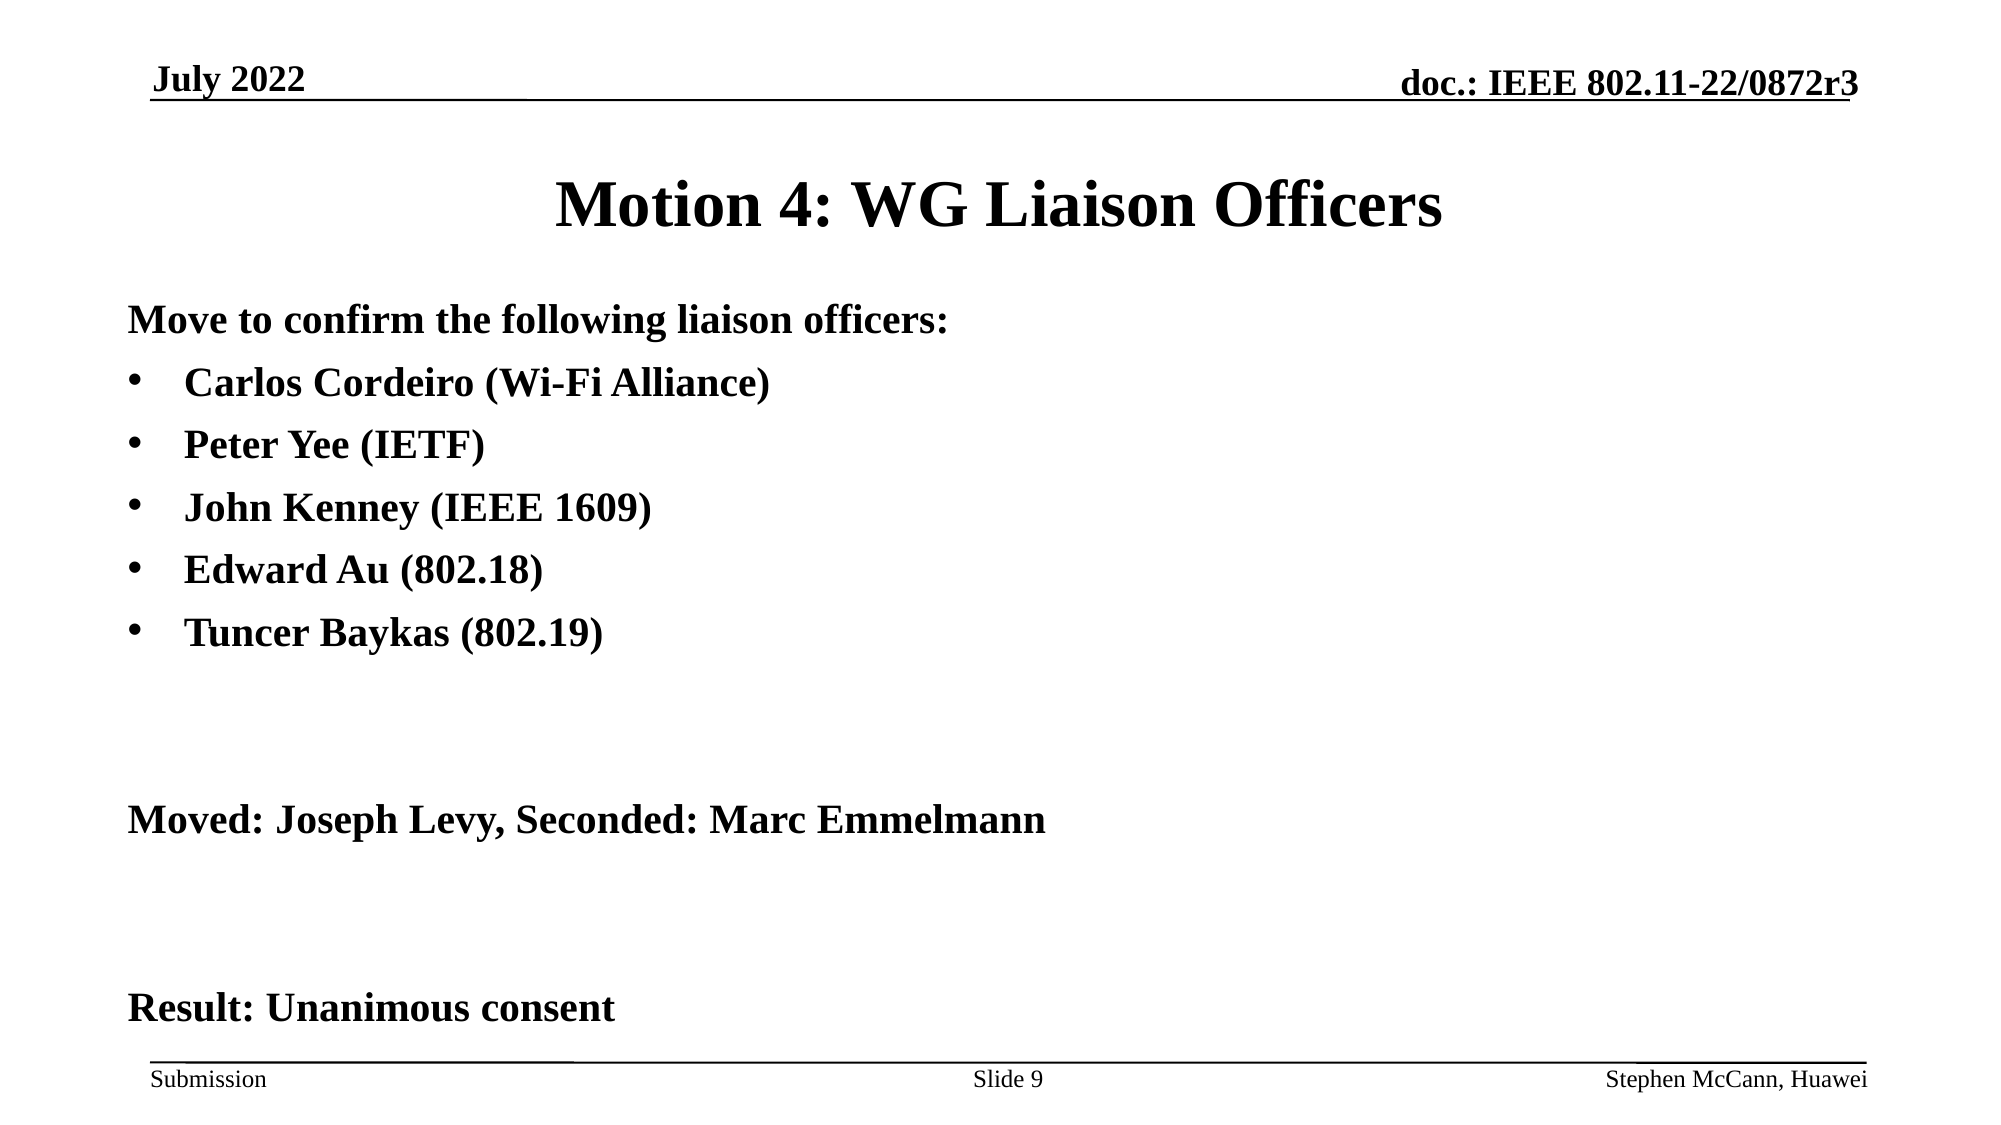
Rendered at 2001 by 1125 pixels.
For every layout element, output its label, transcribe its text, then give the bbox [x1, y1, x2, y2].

list Move to confirm the following liaison officers: Carlos Cordeiro (Wi-Fi Alliance) Peter Yee (IETF) John Kenney (IEEE 1609) Edward Au (802.18) Tuncer Baykas (802.19) Moved: Joseph Levy, Seconded: Marc Emmelmann Result: Unanimous consent [112, 284, 1976, 1022]
footer Stephen McCann, Huawei [1171, 1061, 1869, 1093]
slide_number Slide 9 [950, 1061, 1067, 1123]
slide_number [152, 54, 563, 100]
title Motion 4: WG Liaison Officers [149, 112, 1850, 284]
